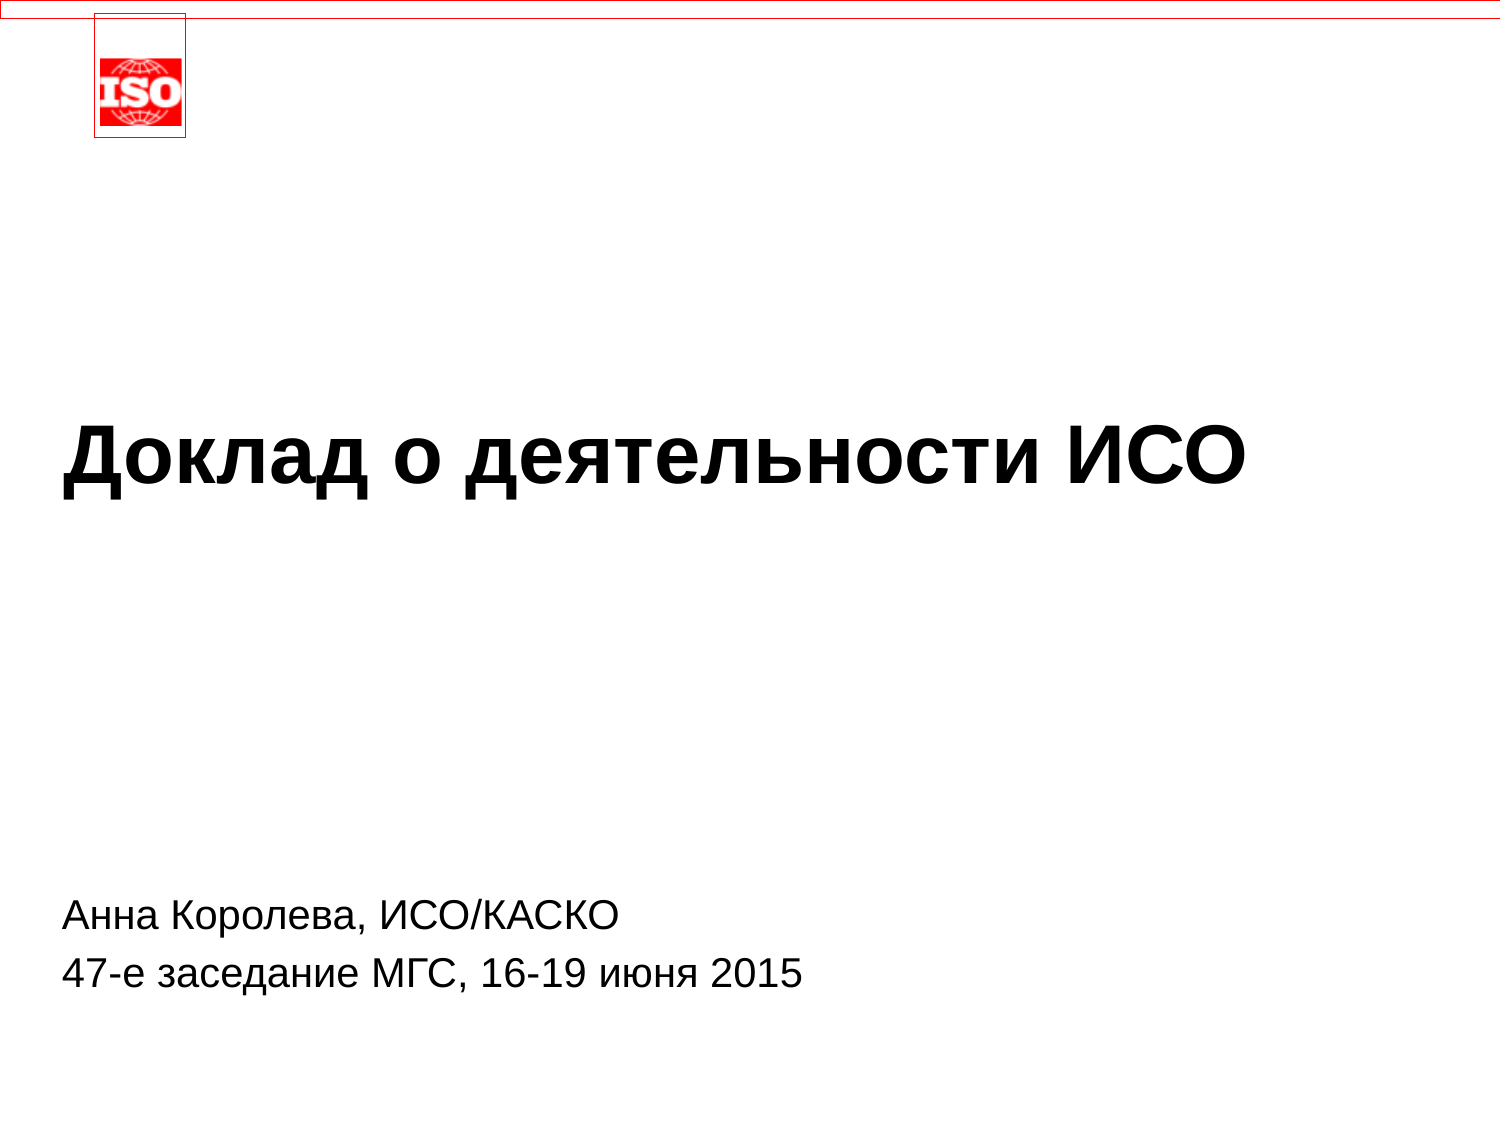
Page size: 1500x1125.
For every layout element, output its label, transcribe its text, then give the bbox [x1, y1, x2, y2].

list Анна Королева, ИСО/КАСКО 47-е заседание МГС, 16-19 июня 2015 [47, 880, 1360, 1019]
title Доклад о деятельности ИСО [0, 428, 1313, 571]
